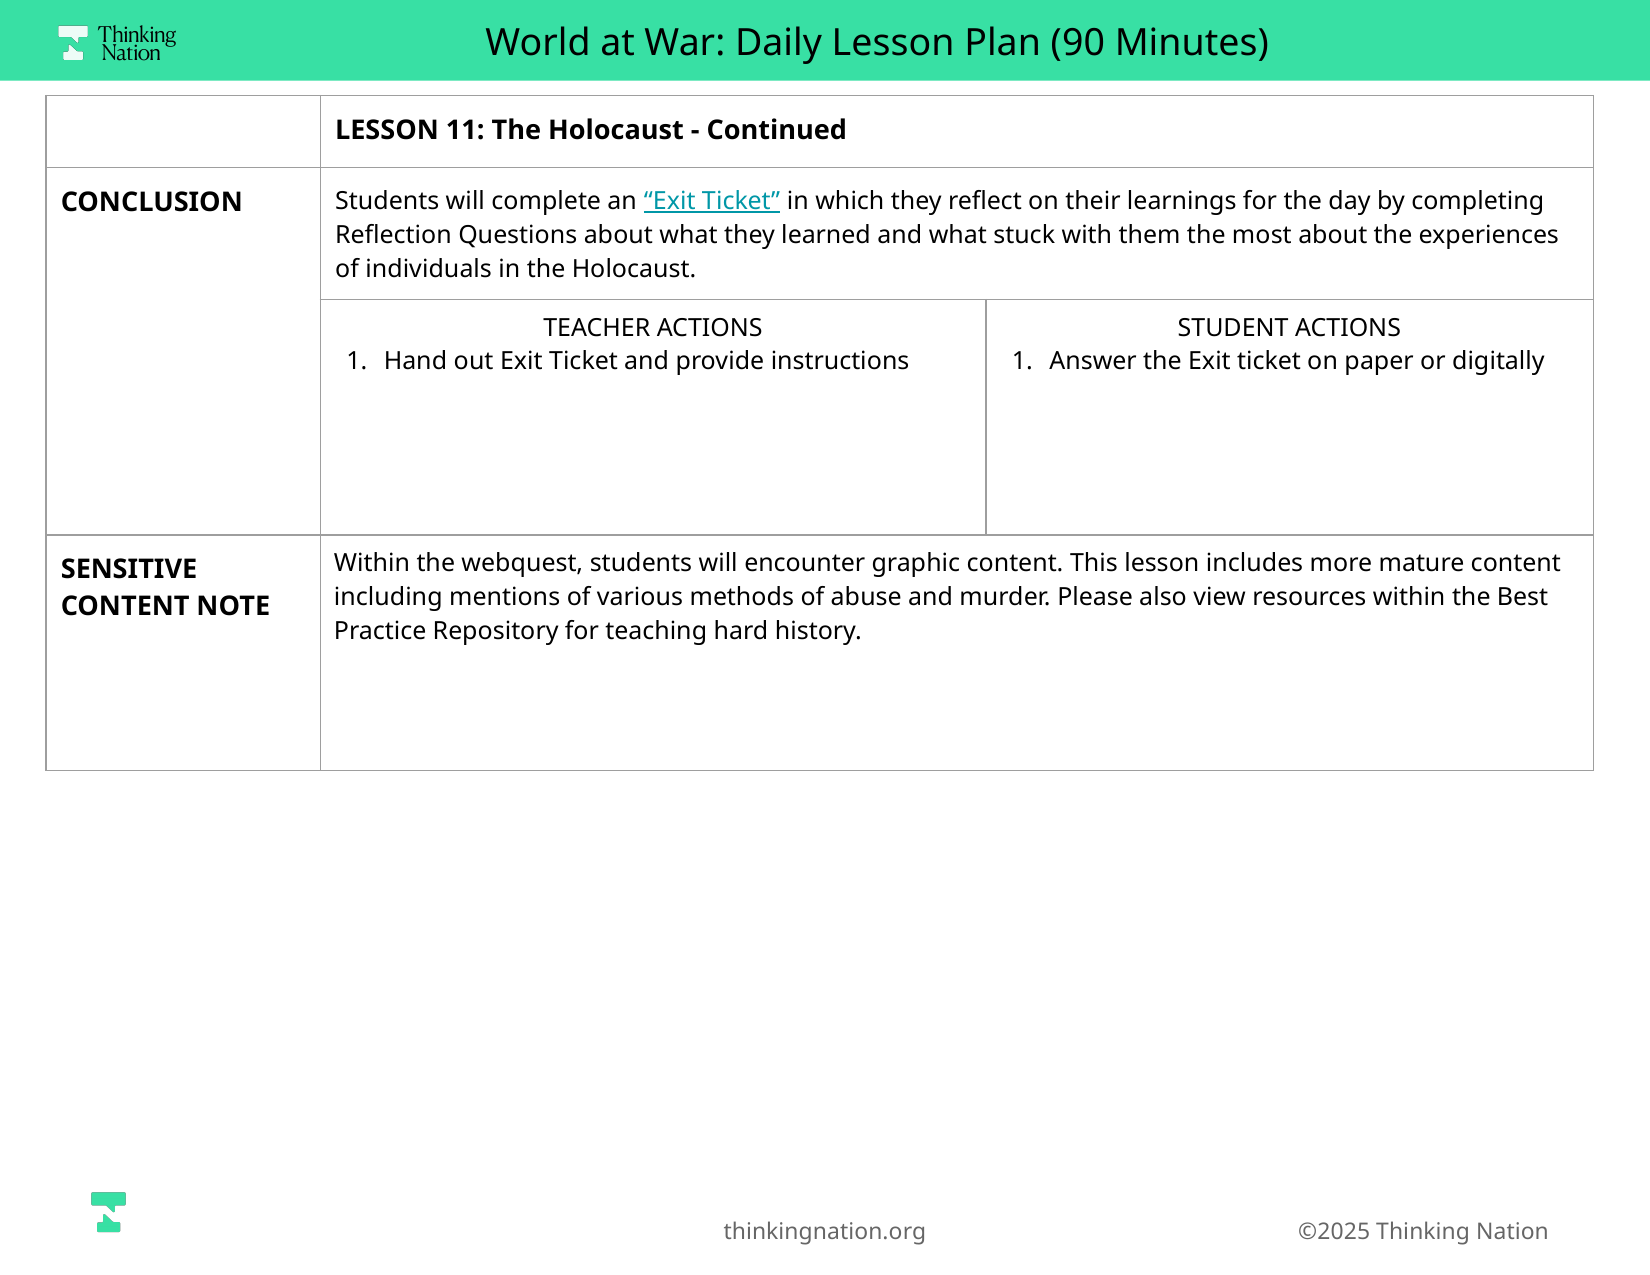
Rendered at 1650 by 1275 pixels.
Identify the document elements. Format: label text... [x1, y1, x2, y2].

text_box World at War: Daily Lesson Plan (90 Minutes) [0, 0, 1650, 81]
table_header LESSON 11: The Holocaust - Continued [321, 96, 1593, 167]
text_box thinkingnation.org [629, 1200, 1021, 1240]
picture [80, 1184, 136, 1240]
table_cell TEACHER ACTIONS Hand out Exit Ticket and provide instructions [321, 300, 985, 534]
table_header [47, 96, 320, 167]
text_box ©2025 Thinking Nation [1174, 1200, 1566, 1240]
table_cell STUDENT ACTIONS Answer the Exit ticket on paper or digitally [987, 300, 1593, 534]
table_cell SENSITIVE CONTENT NOTE [47, 536, 320, 770]
table_cell Students will complete an “Exit Ticket” in which they reflect on their learnings for the day by completing Reflection Questions about what they learned and what stuck with them the most about the experiences of individuals in the Holocaust. [321, 168, 1593, 299]
table_cell Within the webquest, students will encounter graphic content. This lesson includes more mature content including mentions of various methods of abuse and murder. Please also view resources within the Best Practice Repository for teaching hard history. [321, 536, 1593, 770]
picture [45, 14, 180, 85]
table_cell CONCLUSION [47, 168, 320, 534]
